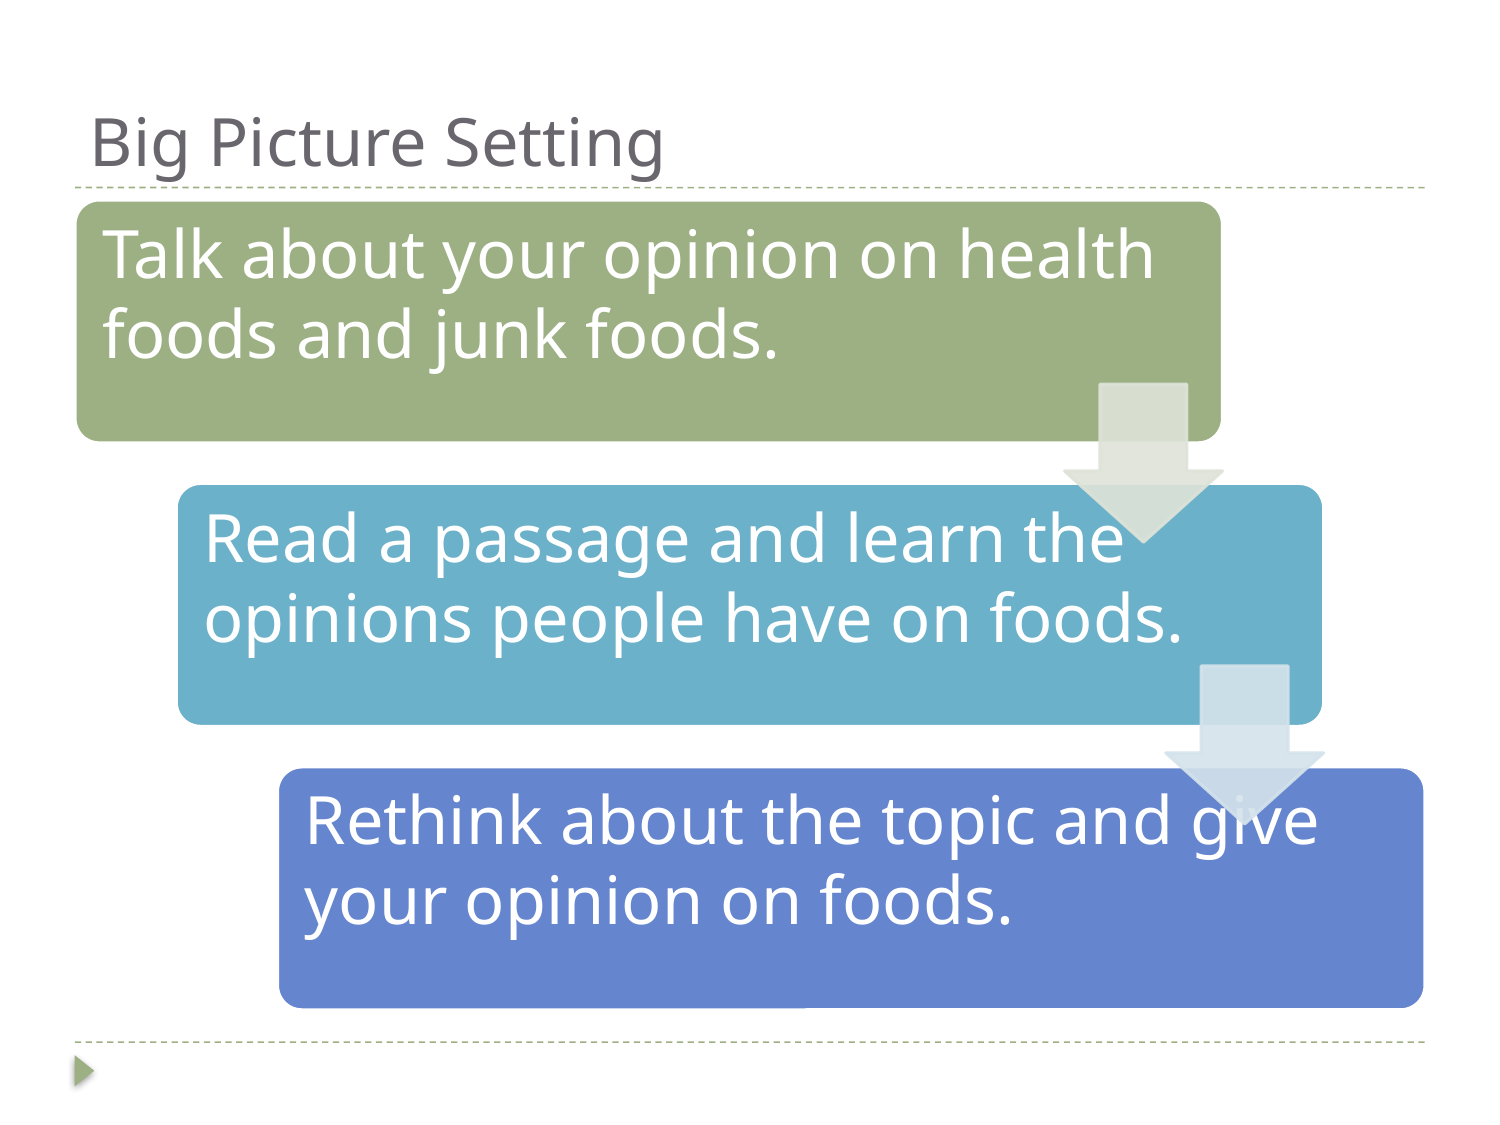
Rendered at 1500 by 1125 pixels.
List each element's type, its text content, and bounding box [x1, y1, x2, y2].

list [74, 199, 1426, 1011]
title Big Picture Setting [75, 24, 1425, 188]
